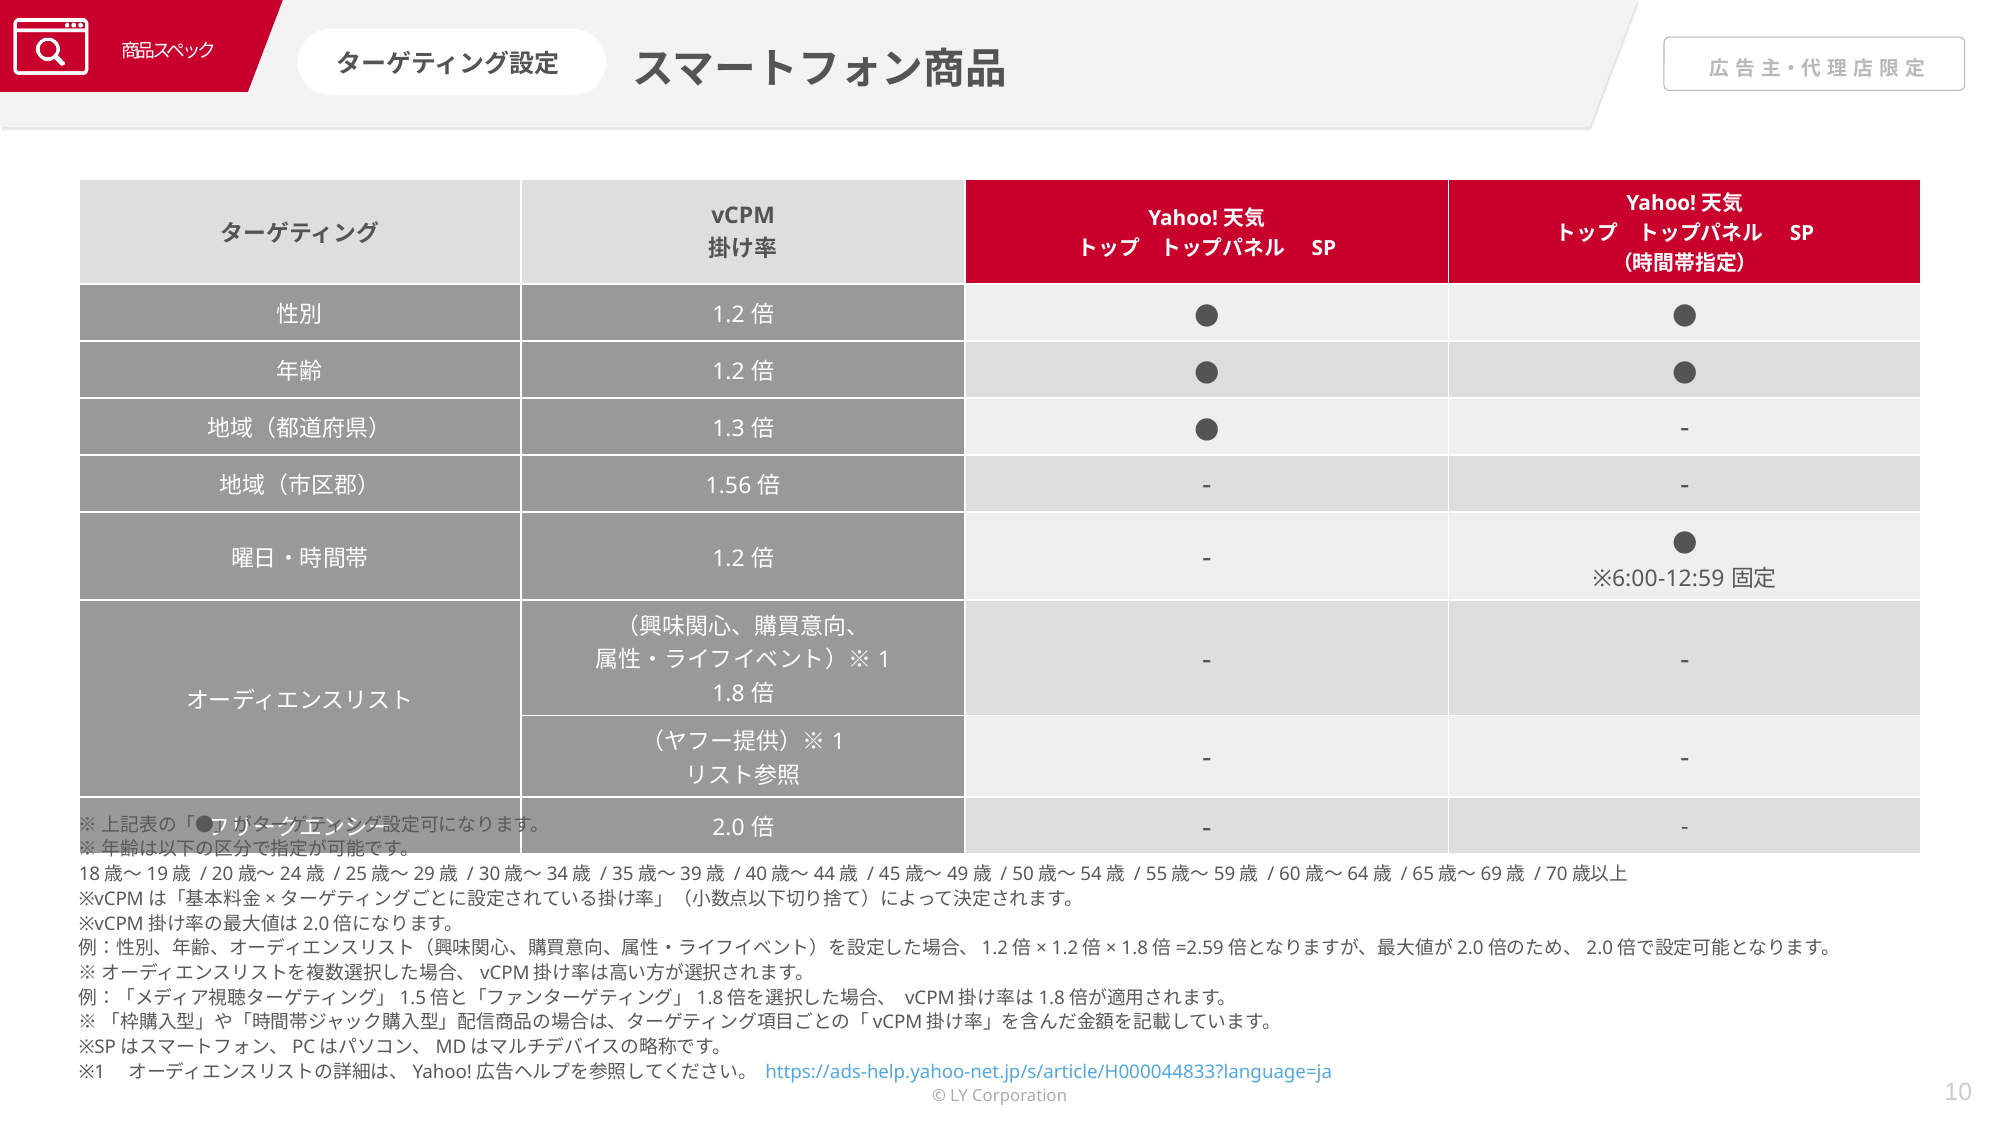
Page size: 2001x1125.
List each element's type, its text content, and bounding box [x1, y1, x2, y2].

table_cell 1.2倍 [522, 285, 964, 340]
table_cell - [1449, 798, 1920, 802]
table_cell 1.2倍 [522, 513, 964, 599]
table_cell - [966, 456, 1448, 511]
table_header Yahoo!天気 トップ トップパネル SP [966, 180, 1448, 283]
table_cell ● [1449, 285, 1920, 340]
table_cell - [966, 601, 1448, 715]
table_cell ● [1449, 342, 1920, 397]
table_cell - [1449, 399, 1920, 454]
table_header Yahoo!天気 トップ トップパネル SP （時間帯指定） [1449, 180, 1920, 283]
table_cell フリークエンシー [80, 798, 520, 802]
table_cell 地域（市区郡） [80, 456, 520, 511]
table_cell ● [966, 285, 1448, 340]
table_cell - [966, 513, 1448, 599]
table_cell 年齢 [80, 342, 520, 397]
list スマートフォン商品 [632, 39, 1506, 95]
table_header vCPM 掛け率 [522, 180, 964, 283]
table_cell （興味関心、購買意向、 属性・ライフイベント）※1 1.8倍 [522, 601, 964, 715]
table_cell - [1449, 601, 1920, 715]
table_cell ● [966, 342, 1448, 397]
table_cell - [966, 798, 1448, 802]
table_cell 1.2倍 [522, 342, 964, 397]
table_cell - [1449, 456, 1920, 511]
table_cell ● ※6:00-12:59固定 [1449, 513, 1920, 599]
table_cell オーディエンスリスト [80, 601, 520, 796]
table_cell 地域（都道府県） [80, 399, 520, 454]
picture [8, 4, 92, 87]
table_cell 1.56倍 [522, 456, 964, 511]
table_cell 曜日・時間帯 [80, 513, 520, 599]
table_cell 1.3倍 [522, 399, 964, 454]
list 商品スペック [97, 13, 240, 81]
table_cell （ヤフー提供）※1 リスト参照 [522, 716, 964, 796]
table_cell - [1449, 716, 1920, 796]
table_header ターゲティング [80, 180, 520, 283]
text_box ※上記表の「●」がターゲティング設定可になります。 ※年齢は以下の区分で指定が可能です。 18歳～19歳 / 20歳～24歳 / 25歳～29歳 / 30歳～34歳 / 35歳～39歳 / 40歳～44歳 / 45歳～49歳 / 50歳～54歳 / 55歳～59歳 / 60歳～64歳 / 65歳～69歳 / 70歳以上 ※vCPMは「基本料金×ターゲティングごとに設定されている掛け率」（小数点以下切り捨て）によって決定されます。 ※vCPM掛け率の最大値は2.0倍になります。 例：性別、年齢、オーディエンスリスト（興味関心、購買意向、属性・ライフイベント）を設定した場合、1.2倍× 1.2倍× 1.8倍=2.59倍となりますが、最大値が2.0倍のため、2.0倍で設定可能となります。 ※オーディエンスリストを複数選択した場合、vCPM掛け率は高い方が選択されます。 例：「メディア視聴ターゲティング」1.5倍と「ファンターゲティング」1.8倍を選択した場合、 vCPM掛け率は1.8倍が適用されます。 ※「枠購入型」や「時間帯ジャック購入型」配信商品の場合は、ターゲティング項目ごとの「vCPM掛け率」を含んだ金額を記載しています。 ※SPはスマートフォン、PCはパソコン、MDはマルチデバイスの略称です。 ※1 オーディエンスリストの詳細は、Yahoo!広告ヘルプを参照してください。 https://ads-help.yahoo-net.jp/s/article/H000044833?language=ja [78, 802, 1922, 1093]
table_cell 性別 [80, 285, 520, 340]
table_cell 2.0倍 [522, 798, 964, 802]
table_cell ● [966, 399, 1448, 454]
text_box ターゲティング設定 [291, 25, 605, 96]
table_cell - [966, 716, 1448, 796]
